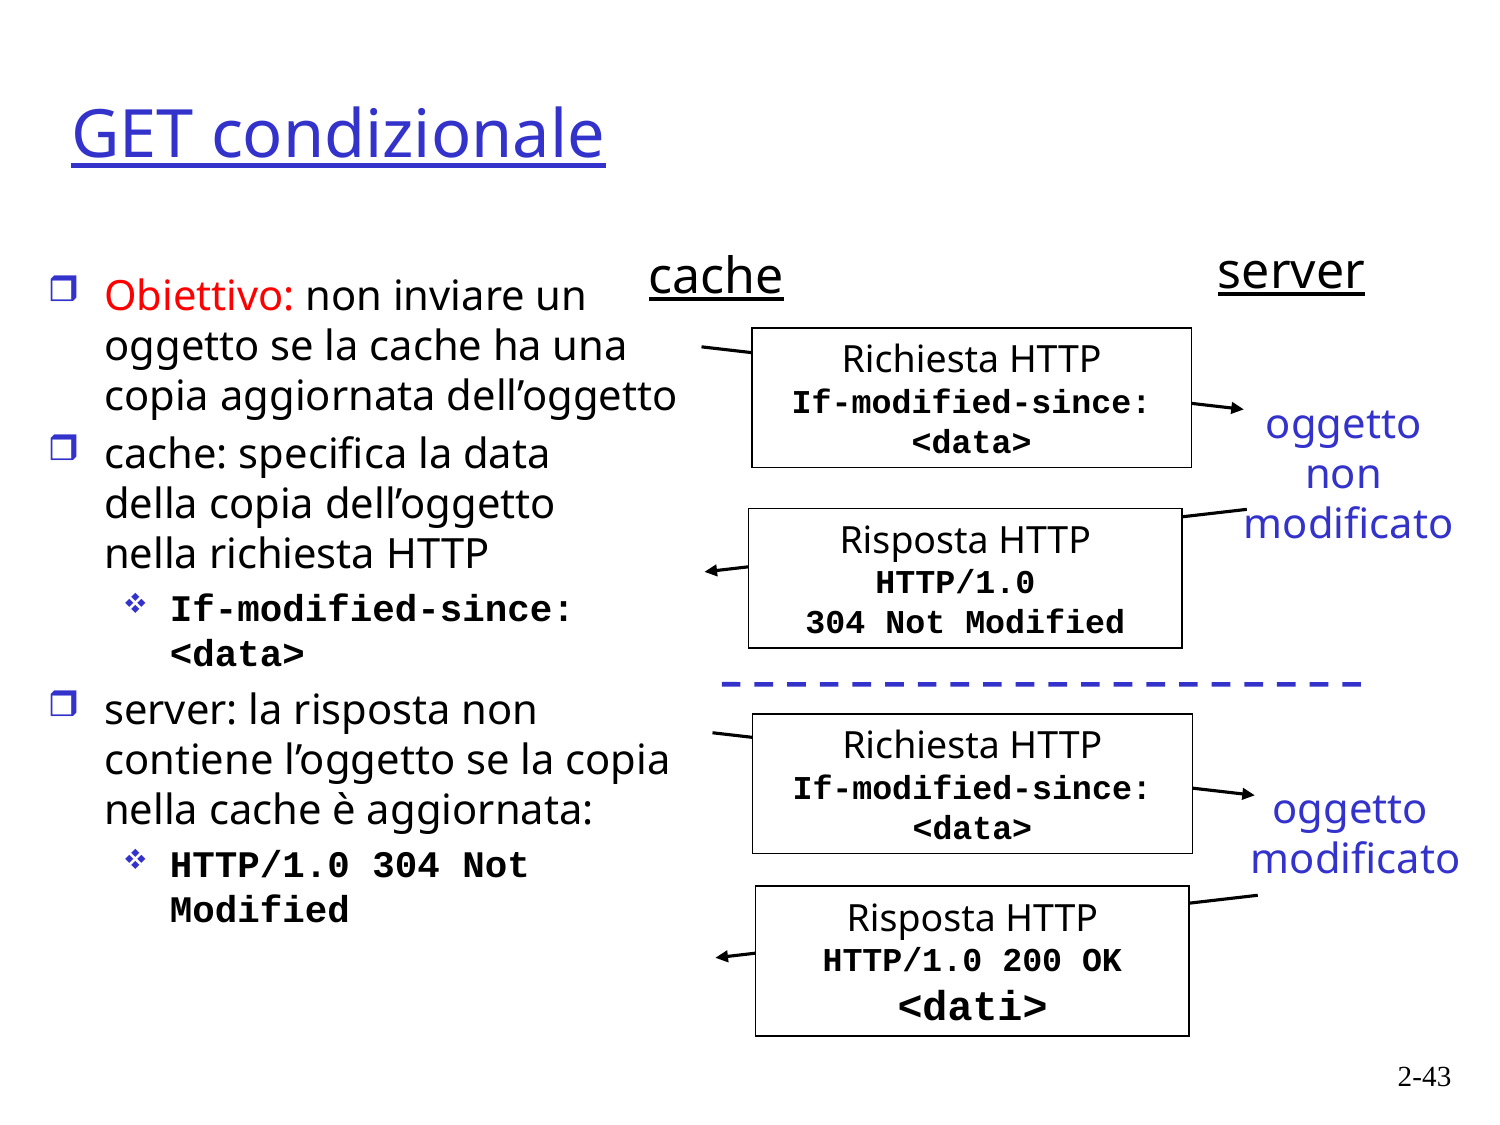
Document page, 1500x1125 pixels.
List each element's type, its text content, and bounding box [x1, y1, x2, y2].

list Obiettivo: non inviare un oggetto se la cache ha una copia aggiornata dell’oggetto cache: specifica la data della copia dell’oggetto nella richiesta HTTP If-modified-since: <data> server: la risposta non contiene l’oggetto se la copia nella cache è aggiornata: HTTP/1.0 304 Not Modified [32, 260, 697, 968]
slide_number 2-43 [1362, 1049, 1467, 1125]
text_box cache [633, 235, 799, 311]
text_box oggetto modificato [1236, 774, 1476, 889]
text_box oggetto non modificato [1229, 389, 1469, 555]
text_box [715, 950, 755, 963]
text_box server [1202, 230, 1381, 306]
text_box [748, 508, 1183, 651]
text_box Risposta HTTP HTTP/1.0 200 OK <dati> [755, 886, 1190, 1036]
text_box Richiesta HTTP If-modified-since: <data> [752, 713, 1193, 854]
title GET condizionale [56, 37, 1363, 226]
text_box [704, 564, 743, 577]
text_box Richiesta HTTP If-modified-since: <data> [751, 327, 1192, 468]
